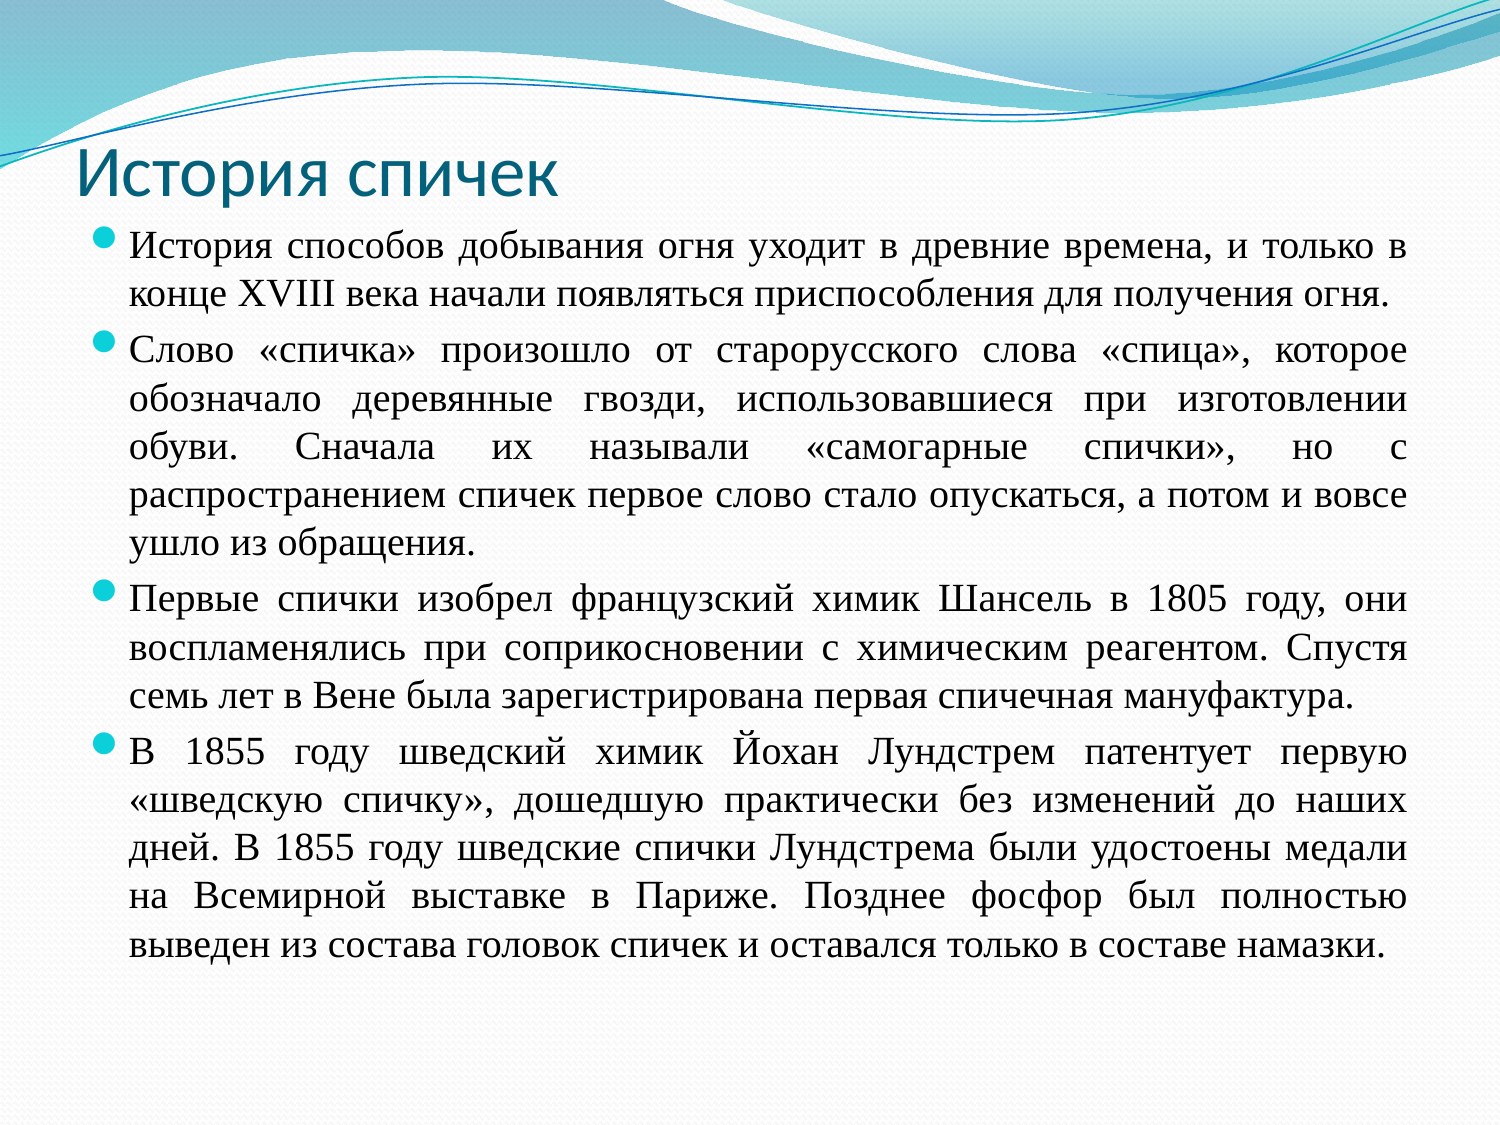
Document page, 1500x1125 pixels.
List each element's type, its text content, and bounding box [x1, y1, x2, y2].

list История способов добывания огня уходит в древние времена, и только в конце XVIII века начали появляться приспособления для получения огня. Слово «спичка» произошло от старорусского слова «спица», которое обозначало деревянные гвозди, использовавшиеся при изготовлении обуви. Сначала их называли «самогарные спички», но с распространением спичек первое слово стало опускаться, а потом и вовсе ушло из обращения. Первые спички изобрел французский химик Шансель в 1805 году, они воспламенялись при соприкосновении с химическим реагентом. Спустя семь лет в Вене была зарегистрирована первая спичечная мануфактура. В 1855 году шведский химик Йохан Лундстрем патентует первую «шведскую спичку», дошедшую практически без изменений до наших дней. В 1855 году шведские спички Лундстрема были удостоены медали на Всемирной выставке в Париже. Позднее фосфор был полностью выведен из состава головок спичек и оставался только в составе намазки. [75, 210, 1425, 1067]
title История спичек [75, 115, 1425, 210]
